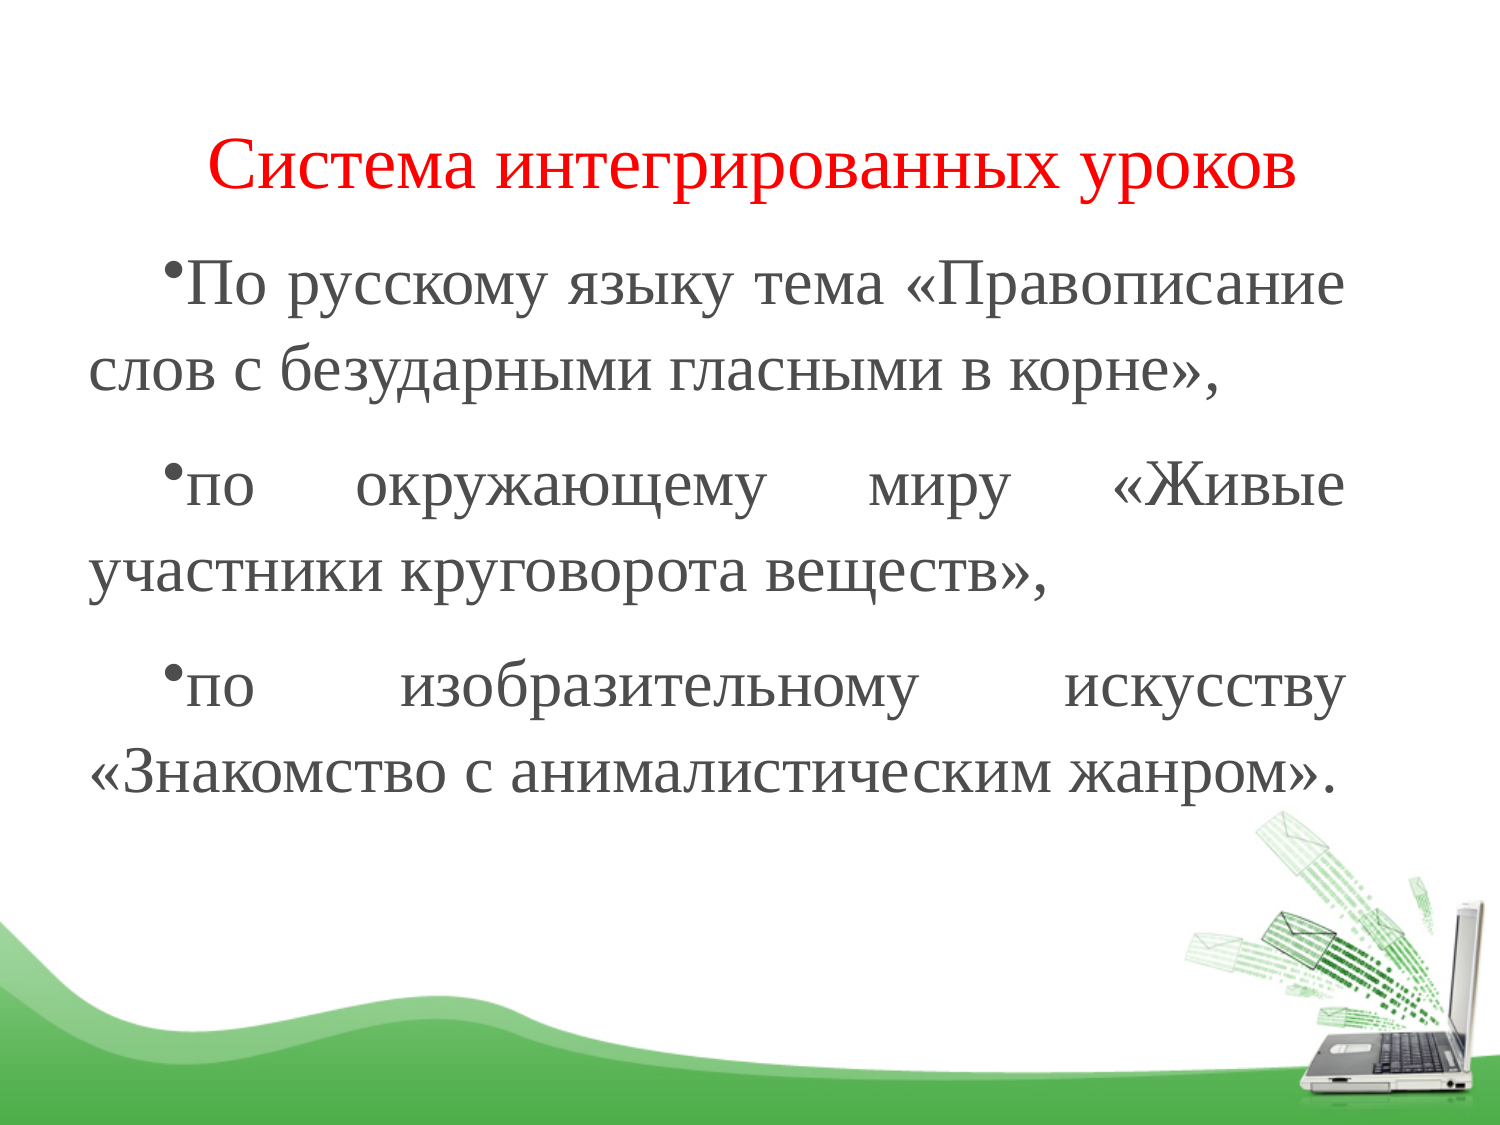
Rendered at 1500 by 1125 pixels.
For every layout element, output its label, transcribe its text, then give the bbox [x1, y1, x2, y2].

title Система интегрированных уроков [162, 99, 1363, 218]
picture [0, 0, 1500, 1125]
list По русскому языку тема «Правописание слов с безударными гласными в корне», по окружающему миру «Живые участники круговорота веществ», по изобразительному искусству «Знакомство с анималистическим жанром». [17, 224, 1363, 1012]
